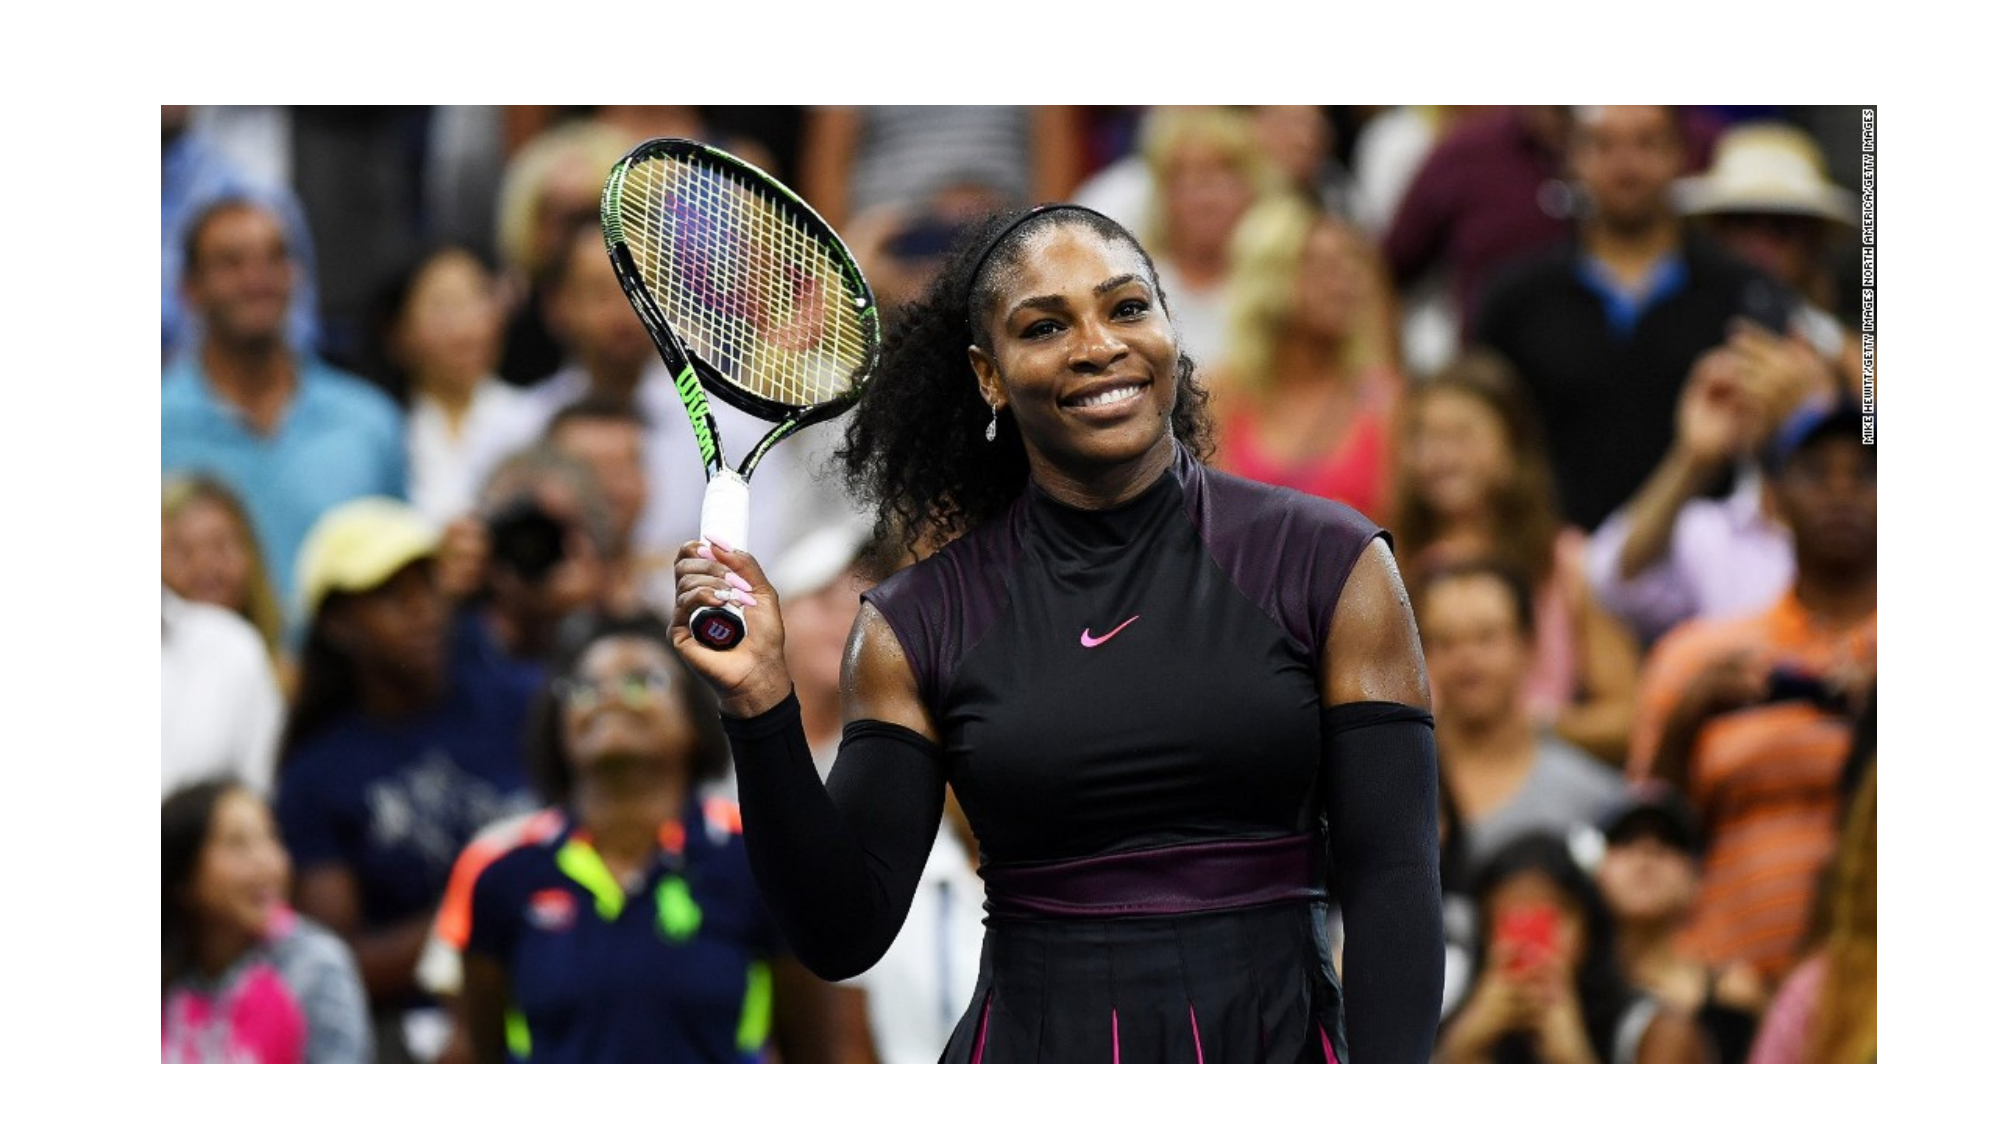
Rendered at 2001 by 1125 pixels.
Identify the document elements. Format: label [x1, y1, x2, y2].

list [161, 105, 1877, 1064]
